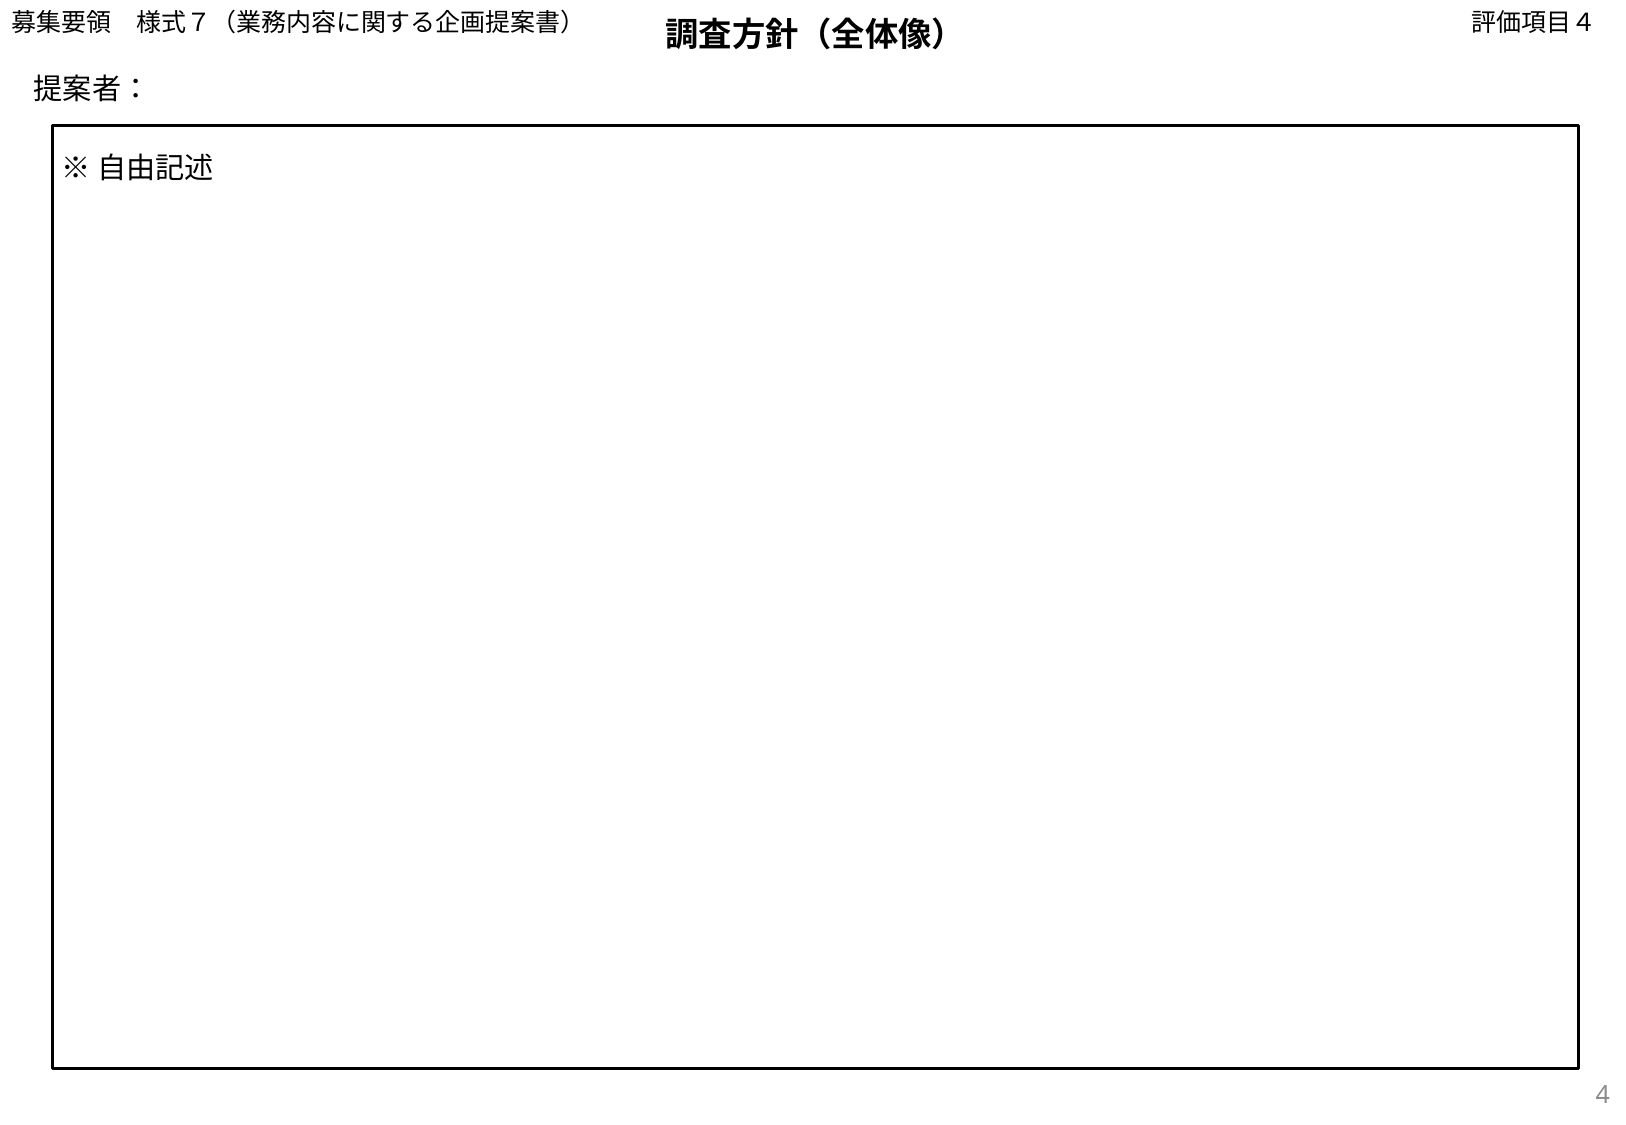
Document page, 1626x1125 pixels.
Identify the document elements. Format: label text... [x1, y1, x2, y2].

text_box 評価項目４ [1443, 0, 1625, 47]
text_box [52, 125, 1579, 1069]
slide_number 4 [1259, 1065, 1625, 1125]
text_box 提案者： [18, 63, 528, 113]
subtitle 調査方針（全体像） [620, 4, 1011, 69]
text_box ※自由記述 [46, 142, 237, 192]
text_box 募集要領 様式７（業務内容に関する企画提案書） [0, 0, 600, 47]
